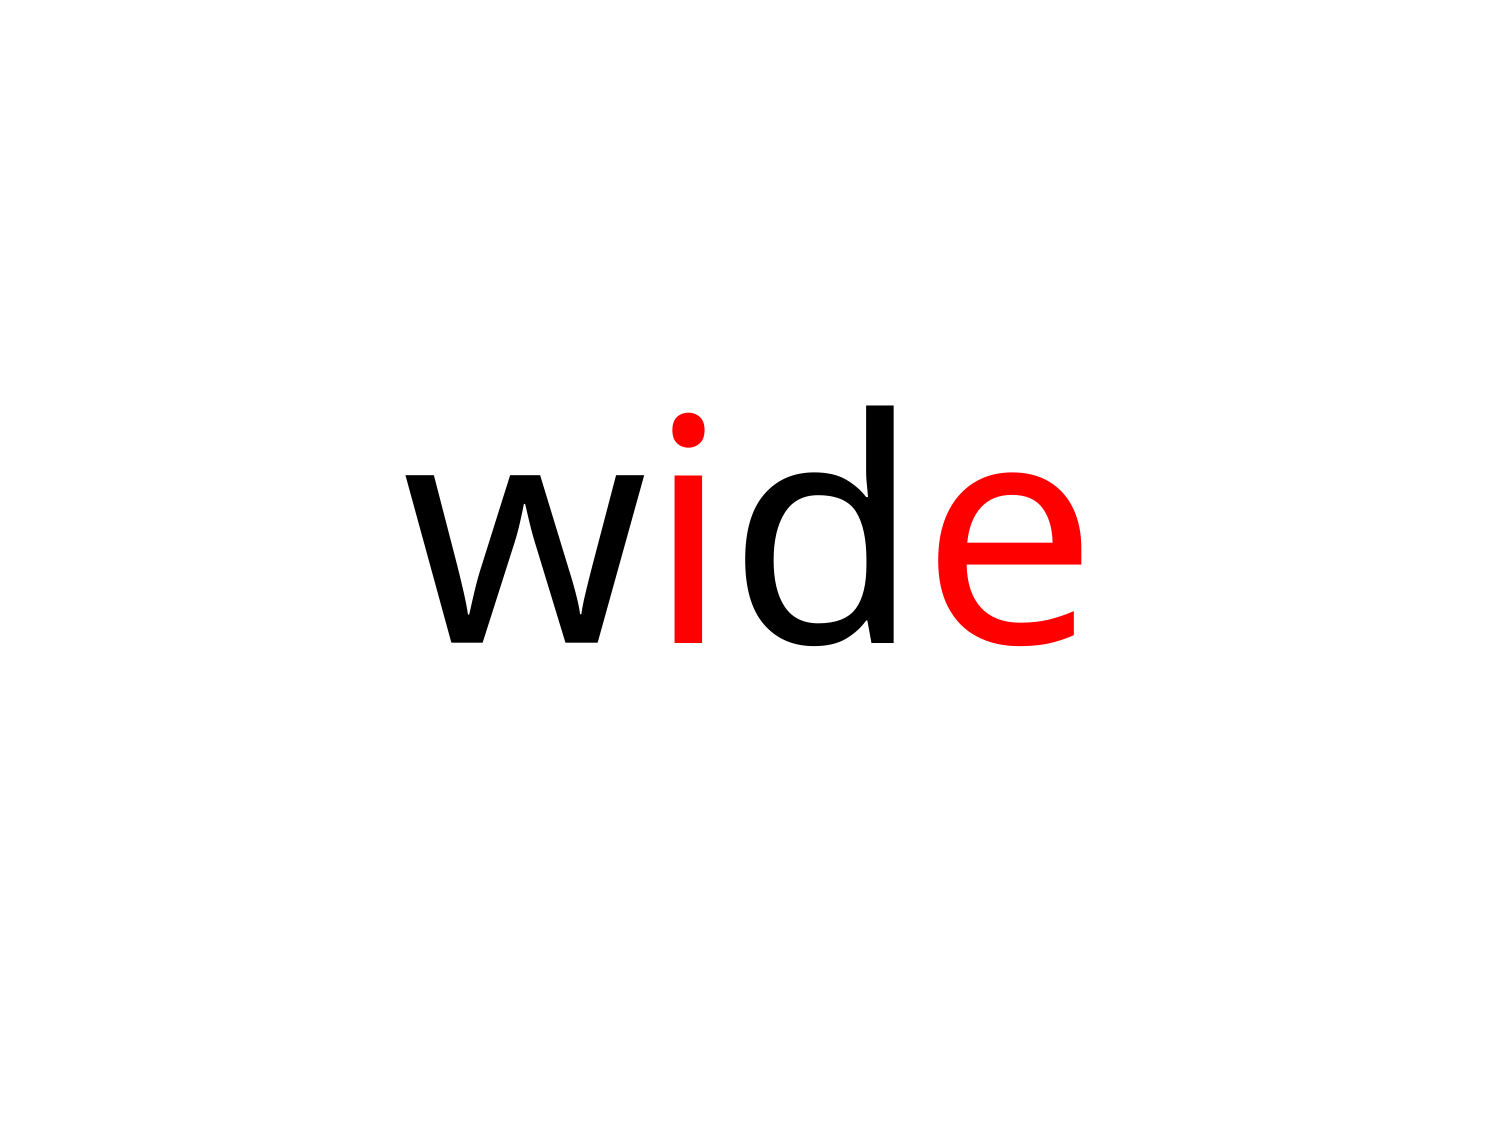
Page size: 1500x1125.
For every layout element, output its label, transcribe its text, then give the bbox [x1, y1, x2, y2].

title wide [75, 425, 1425, 613]
